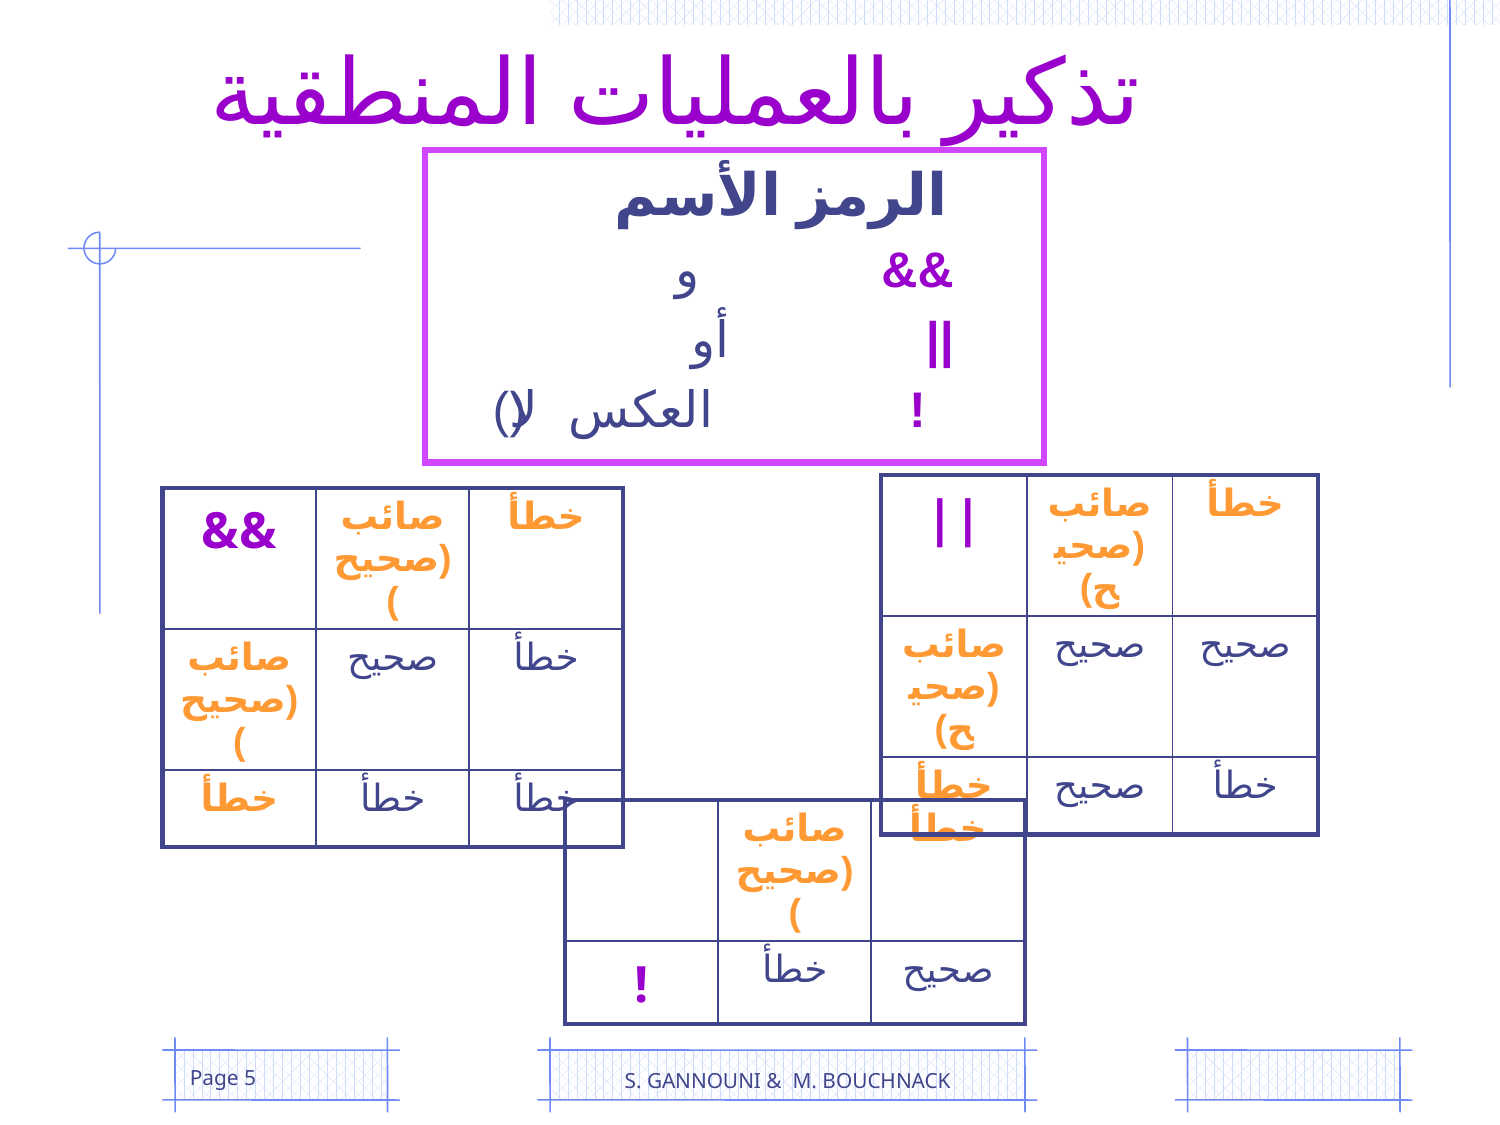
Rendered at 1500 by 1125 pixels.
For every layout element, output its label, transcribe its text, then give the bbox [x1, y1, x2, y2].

table_cell صحيح [872, 942, 1023, 1022]
text_box الرمز الأسم && و || أو ! العكس (لا) [424, 149, 1044, 463]
table_cell صائب (صحيح) [883, 617, 1026, 756]
table_header صائب (صحيح) [719, 802, 870, 940]
table_cell صائب (صحيح) [165, 630, 315, 769]
table_cell خطأ [317, 771, 468, 845]
table_header خطأ [1173, 477, 1316, 615]
table_cell خطأ [719, 942, 870, 1022]
title تذكير بالعمليات المنطقية [112, 0, 1240, 151]
table_header صائب (صحيح) [317, 490, 468, 628]
table_header صائب (صحيح) [1028, 477, 1172, 615]
table_cell خطأ [883, 758, 1026, 832]
table_cell صحيح [1028, 758, 1172, 832]
table_cell خطأ [470, 630, 621, 769]
slide_number Page 5 [174, 1024, 488, 1101]
table_cell صحيح [1173, 617, 1316, 756]
footer S. GANNOUNI & M. BOUCHNACK [549, 1024, 1026, 1101]
table_cell خطأ [1173, 758, 1316, 832]
table_header || [883, 477, 1026, 615]
table_header خطأ [470, 490, 621, 628]
table_header [567, 802, 717, 940]
table_header خطأ [872, 802, 1023, 940]
table_cell خطأ [165, 771, 315, 845]
table_cell صحيح [1028, 617, 1172, 756]
table_header && [165, 490, 315, 628]
table_cell ! [567, 942, 717, 1022]
table_cell خطأ [470, 771, 621, 845]
table_cell صحيح [317, 630, 468, 769]
